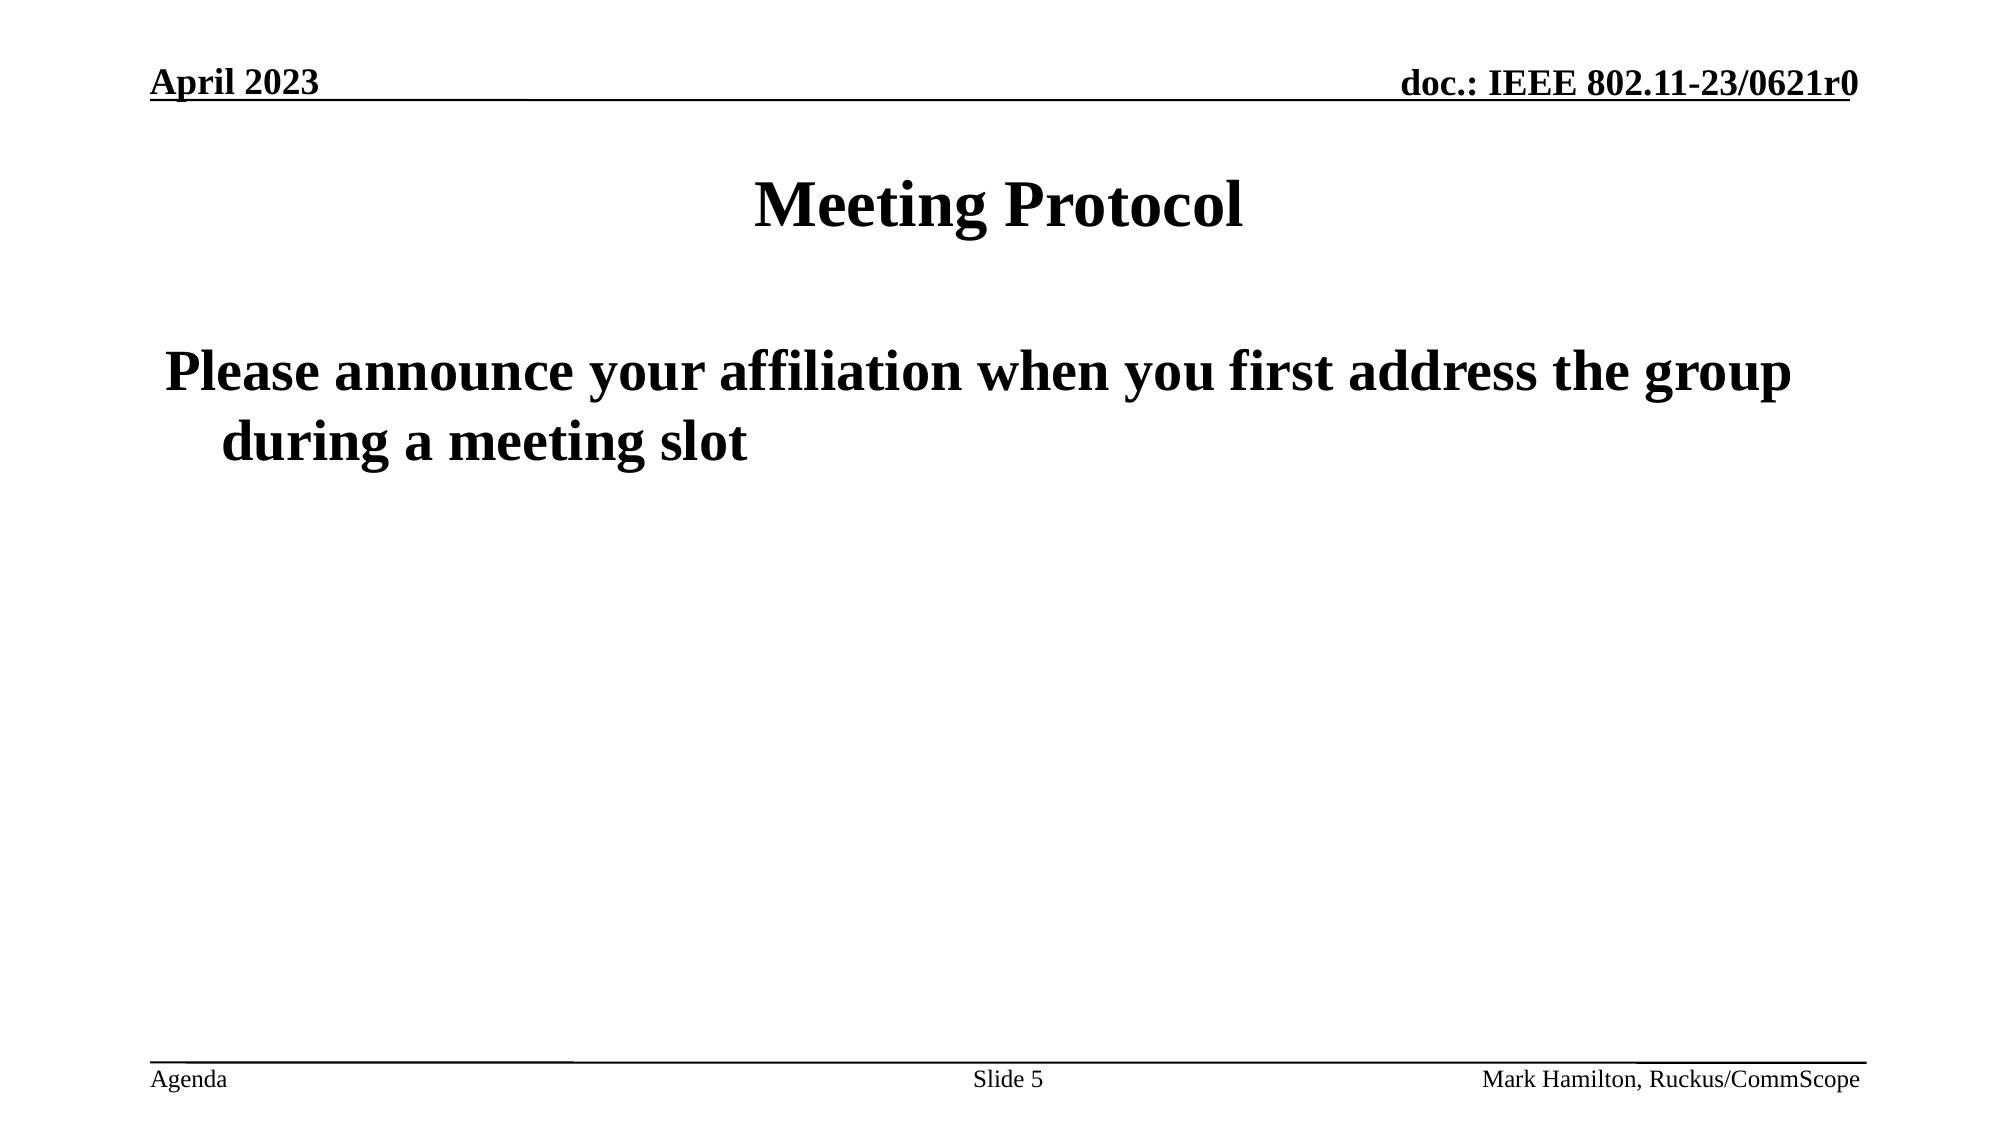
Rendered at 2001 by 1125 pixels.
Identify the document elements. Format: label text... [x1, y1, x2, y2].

slide_number Slide 5 [950, 1061, 1067, 1123]
title Meeting Protocol [149, 112, 1850, 288]
list Please announce your affiliation when you first address the group during a meeting slot [149, 324, 1850, 1000]
